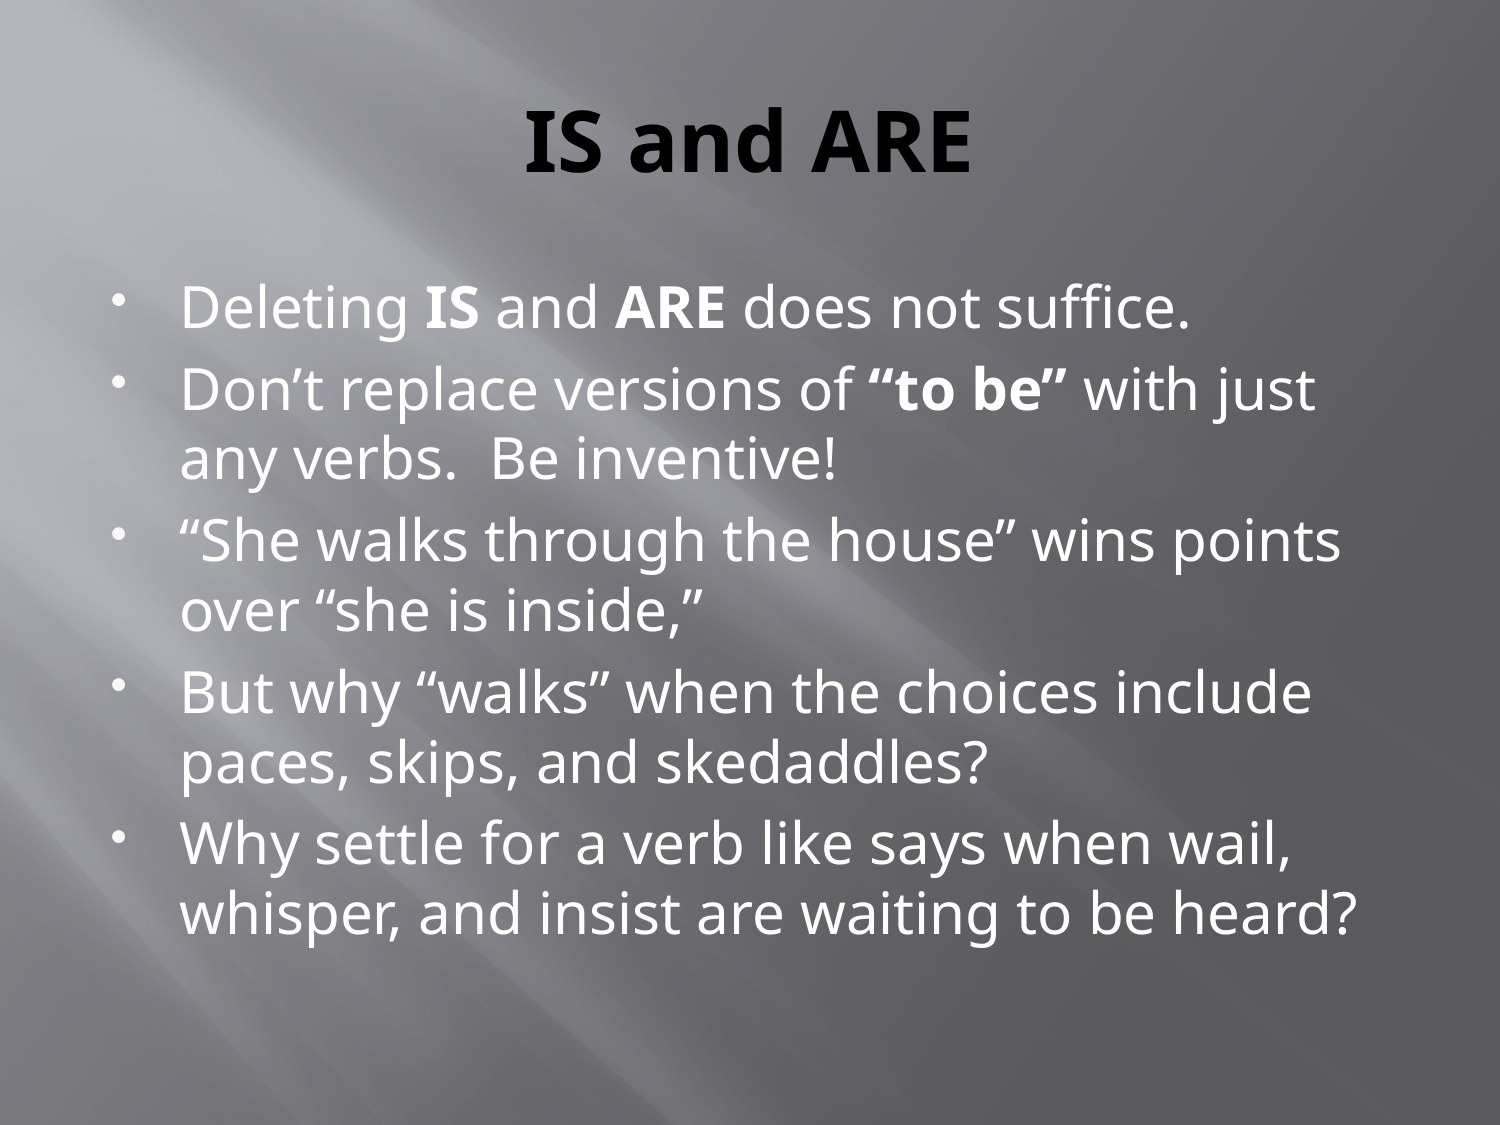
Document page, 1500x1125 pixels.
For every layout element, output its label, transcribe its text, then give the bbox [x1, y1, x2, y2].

list Deleting IS and ARE does not suffice. Don’t replace versions of “to be” with just any verbs. Be inventive! “She walks through the house” wins points over “she is inside,” But why “walks” when the choices include paces, skips, and skedaddles? Why settle for a verb like says when wail, whisper, and insist are waiting to be heard? [75, 262, 1425, 1035]
title IS and ARE [75, 45, 1425, 233]
